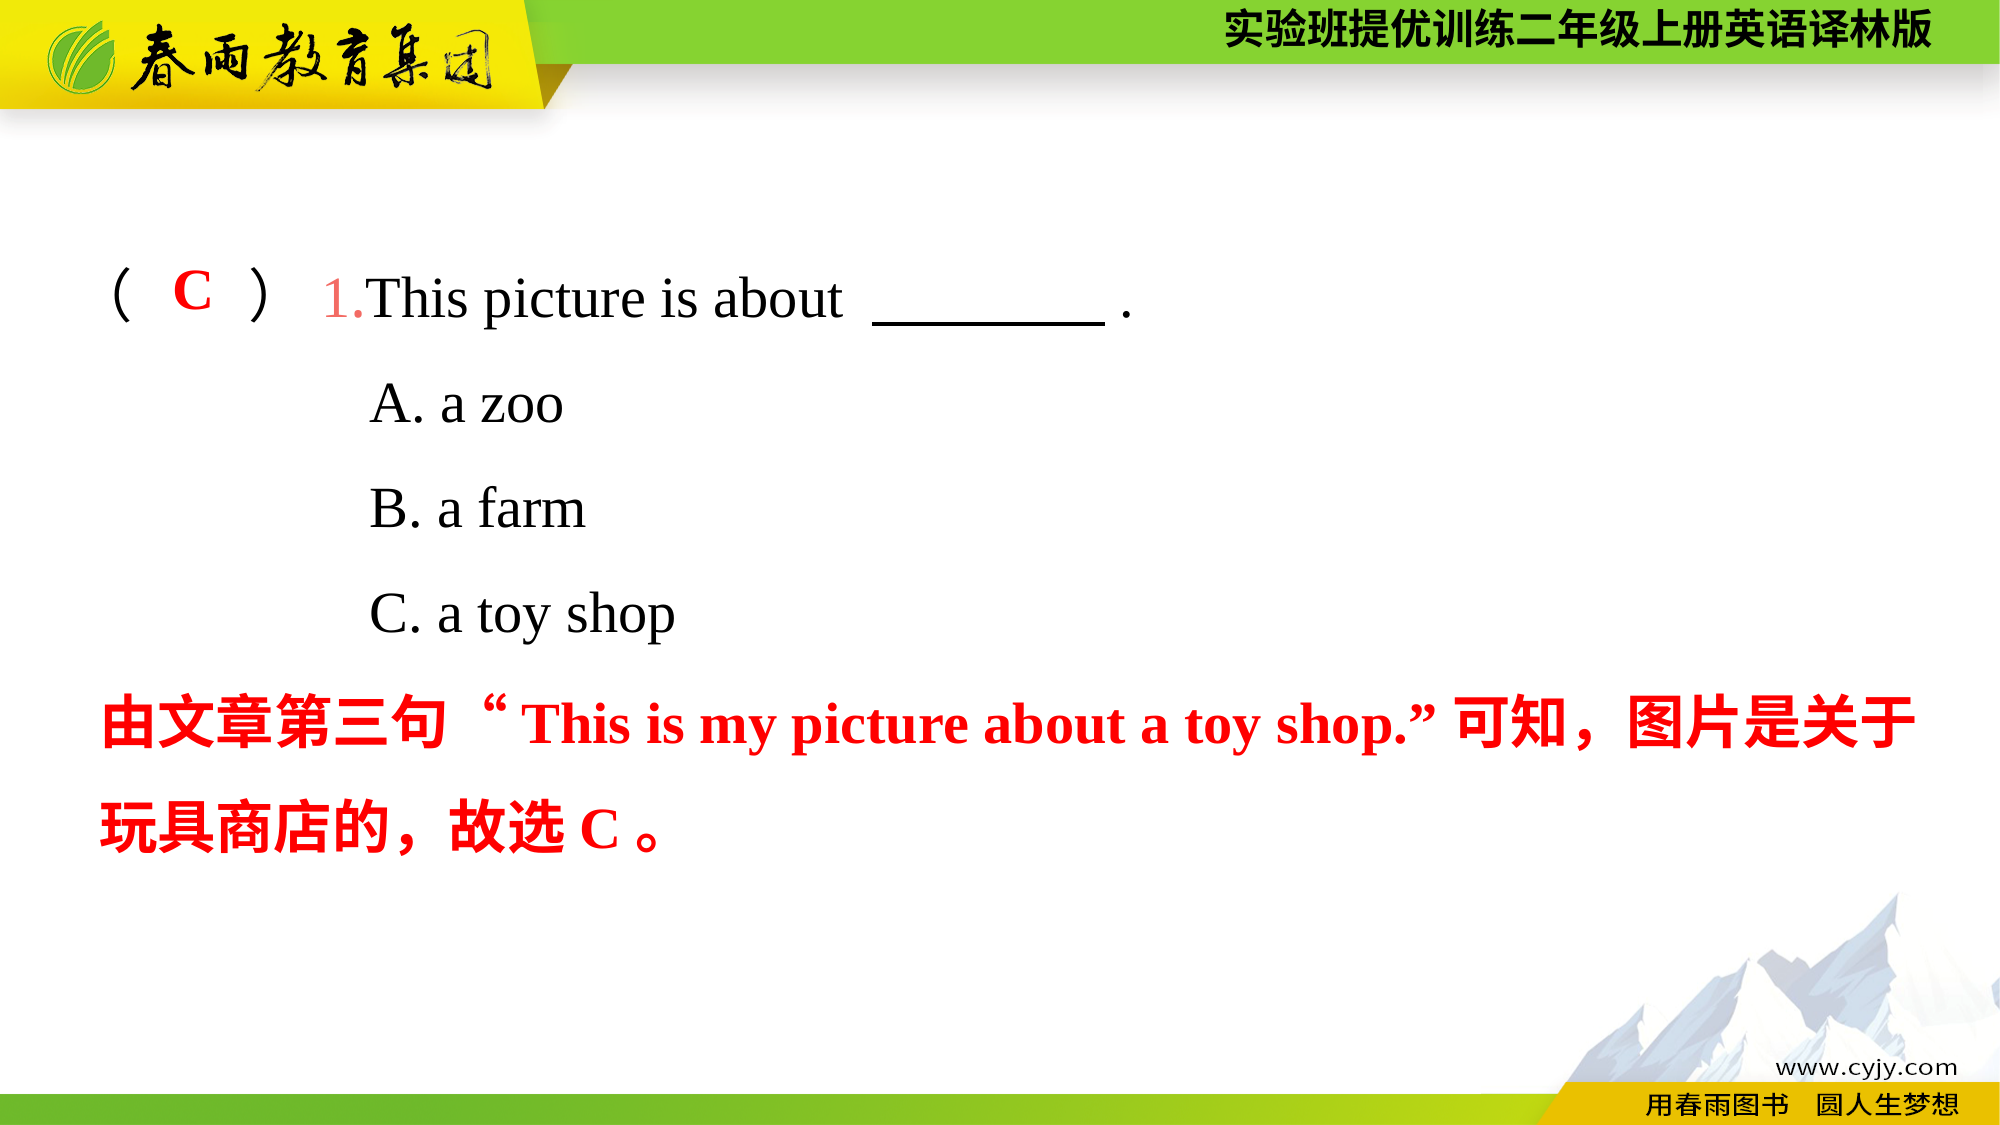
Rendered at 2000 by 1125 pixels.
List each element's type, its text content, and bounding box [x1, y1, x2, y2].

list （ ）1.This picture is about . A. a zoo B. a farm C. a toy shop [59, 216, 1944, 657]
text_box 由文章第三句“This is my picture about a toy shop.”可知，图片是关于玩具商店的，故选C。 [84, 642, 1933, 868]
text_box C [157, 243, 244, 329]
picture [0, 0, 2000, 1125]
